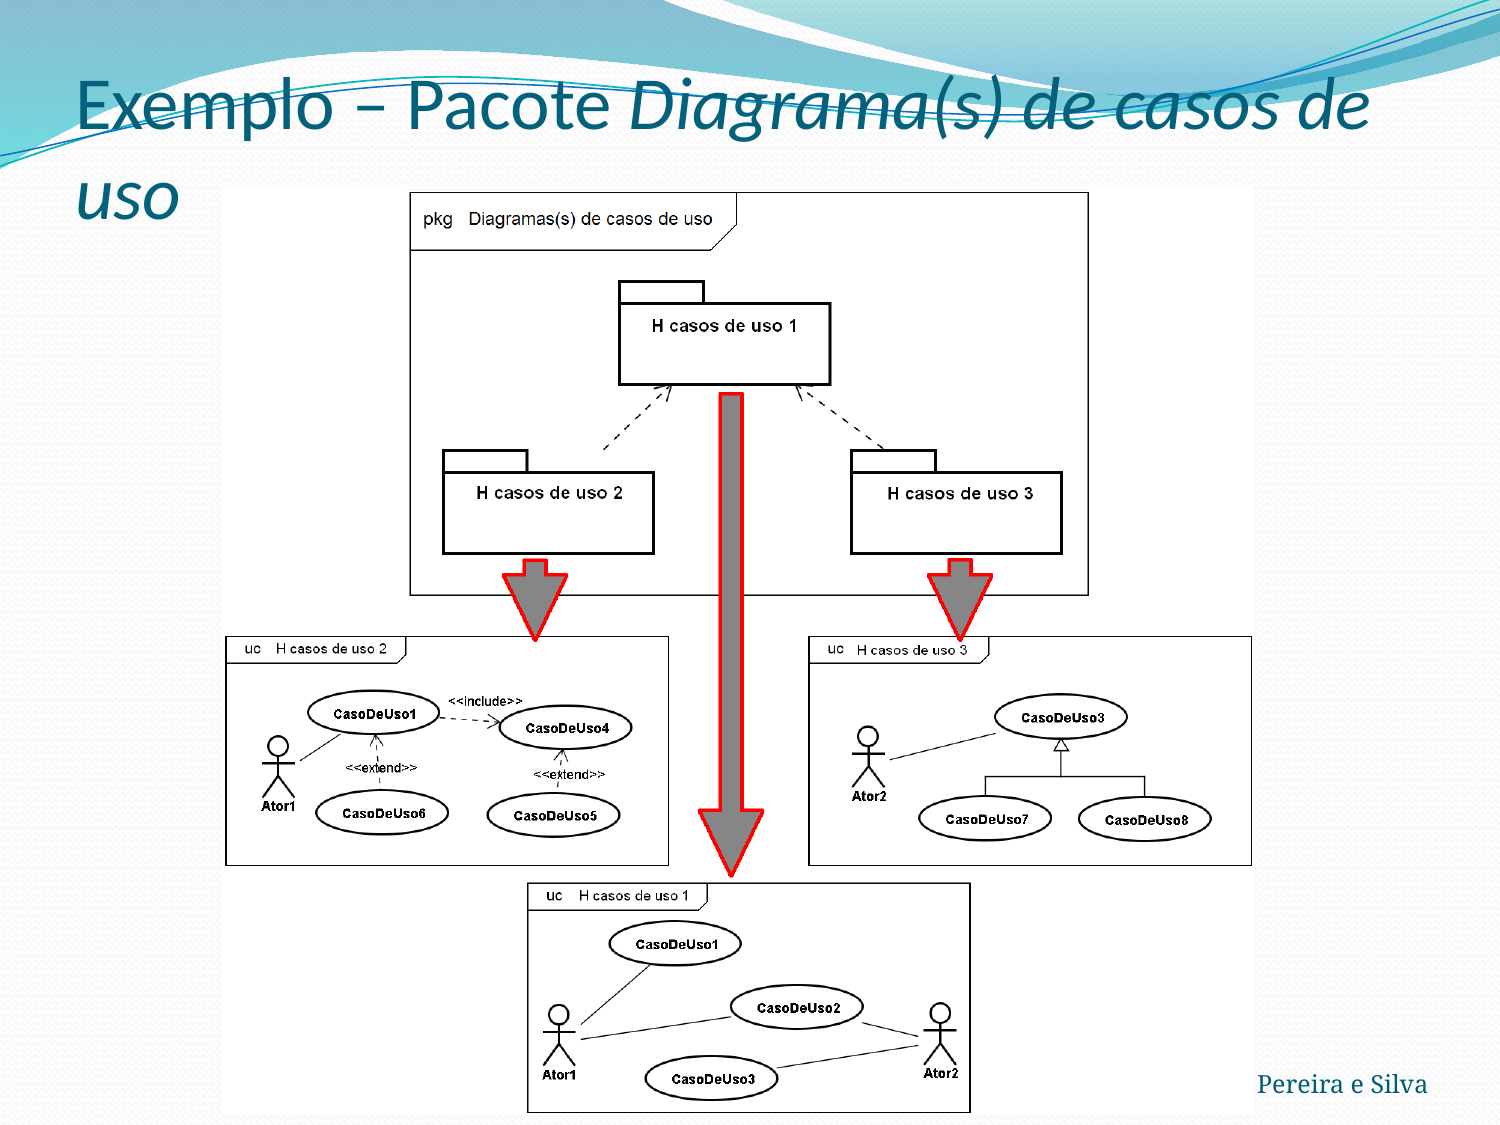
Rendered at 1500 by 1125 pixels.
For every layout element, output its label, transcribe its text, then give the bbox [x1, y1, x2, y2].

footer © Ricardo Pereira e Silva [1261, 1042, 1429, 1103]
picture [222, 187, 1255, 1115]
title Exemplo – Pacote Diagrama(s) de casos de uso [75, 23, 1425, 235]
